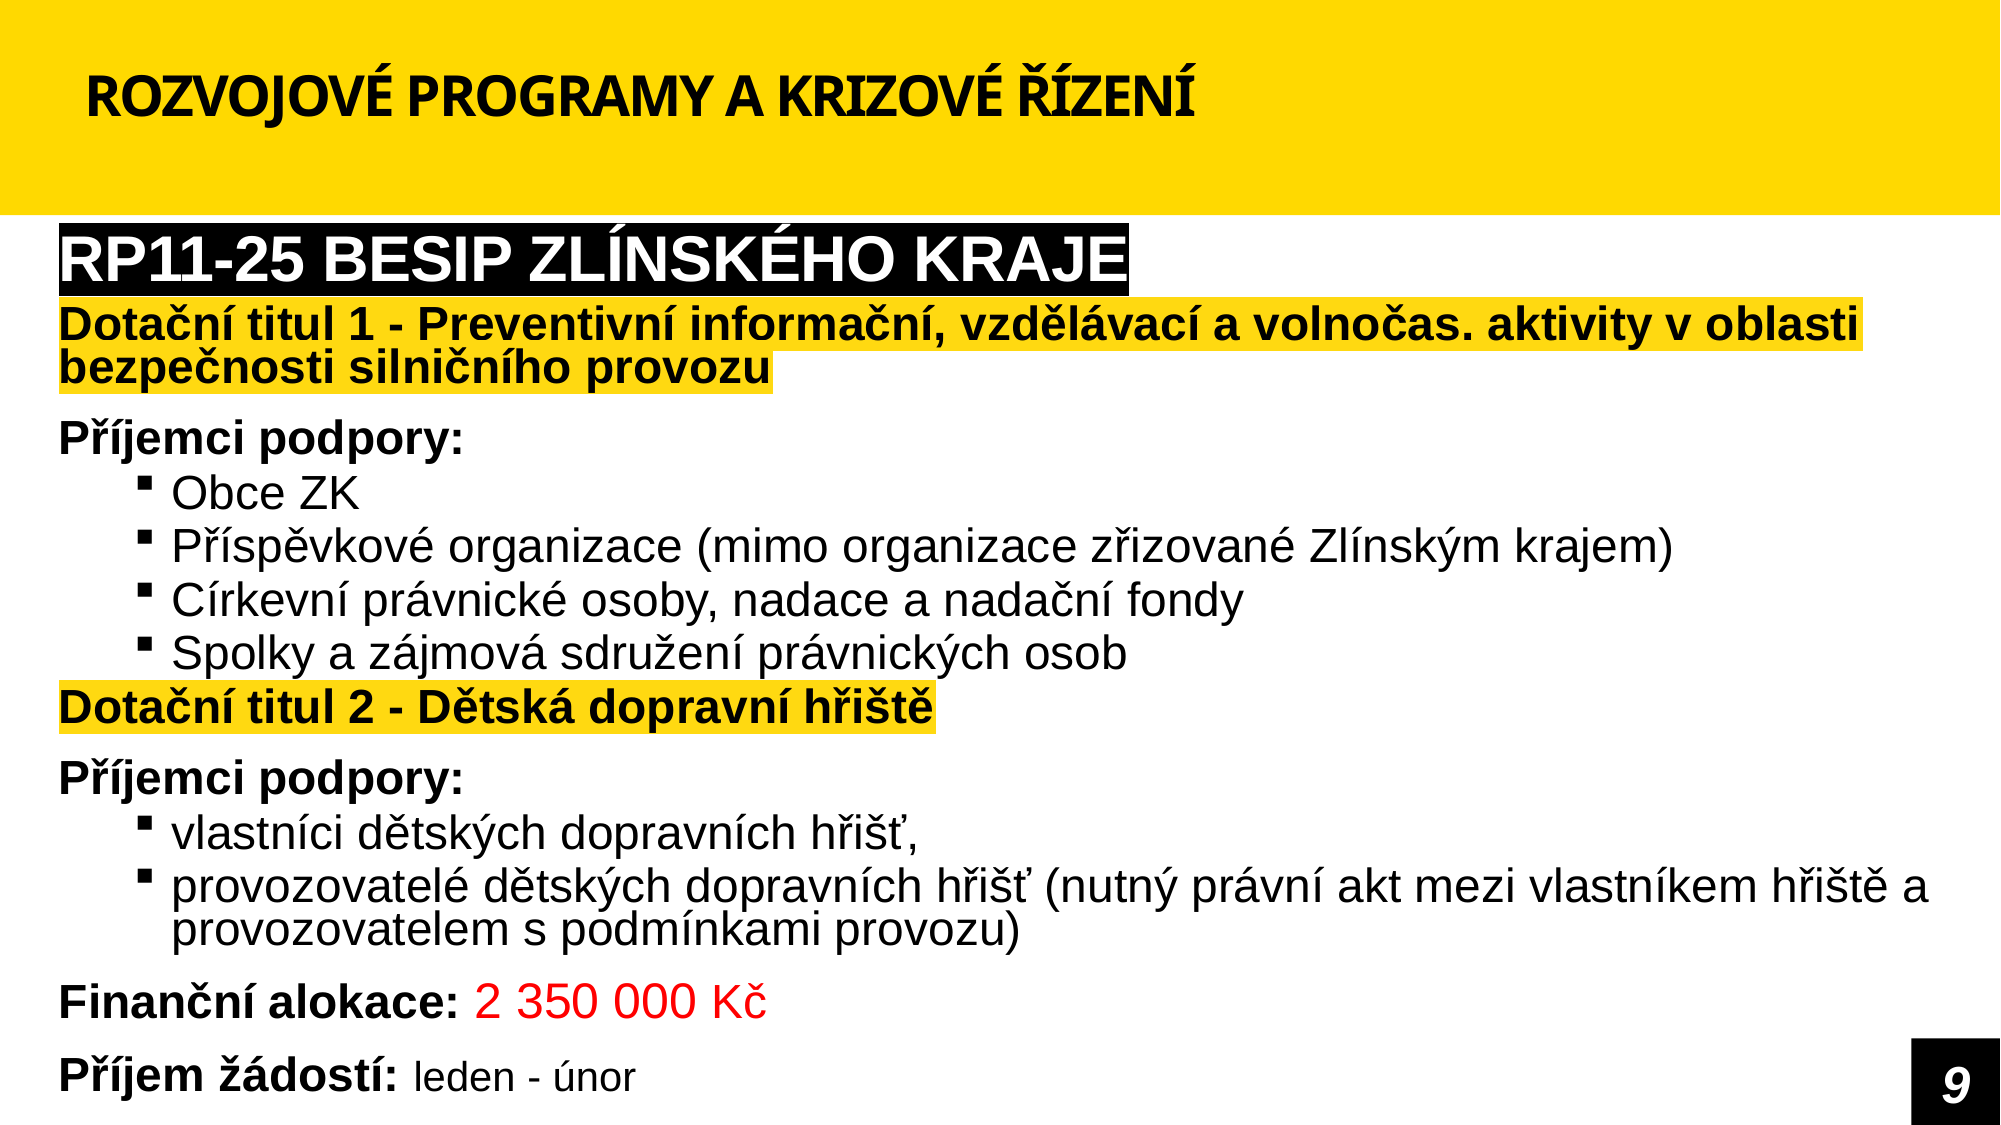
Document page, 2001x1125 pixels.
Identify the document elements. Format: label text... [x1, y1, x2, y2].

list RP11-25 BESIP ZLÍNSKÉHO KRAJE Dotační titul 1 - Preventivní informační, vzdělávací a volnočas. aktivity v oblasti bezpečnosti silničního provozu Příjemci podpory: Obce ZK Příspěvkové organizace (mimo organizace zřizované Zlínským krajem) Církevní právnické osoby, nadace a nadační fondy Spolky a zájmová sdružení právnických osob Dotační titul 2 - Dětská dopravní hřiště Příjemci podpory: vlastníci dětských dopravních hřišť, provozovatelé dětských dopravních hřišť (nutný právní akt mezi vlastníkem hřiště a provozovatelem s podmínkami provozu) Finanční alokace: 2 350 000 Kč Příjem žádostí: leden - únor [0, 218, 2000, 1125]
slide_number 9 [1911, 1038, 2000, 1125]
title ROZVOJOVÉ PROGRAMY A KRIZOVÉ ŘÍZENÍ [69, 60, 1918, 214]
